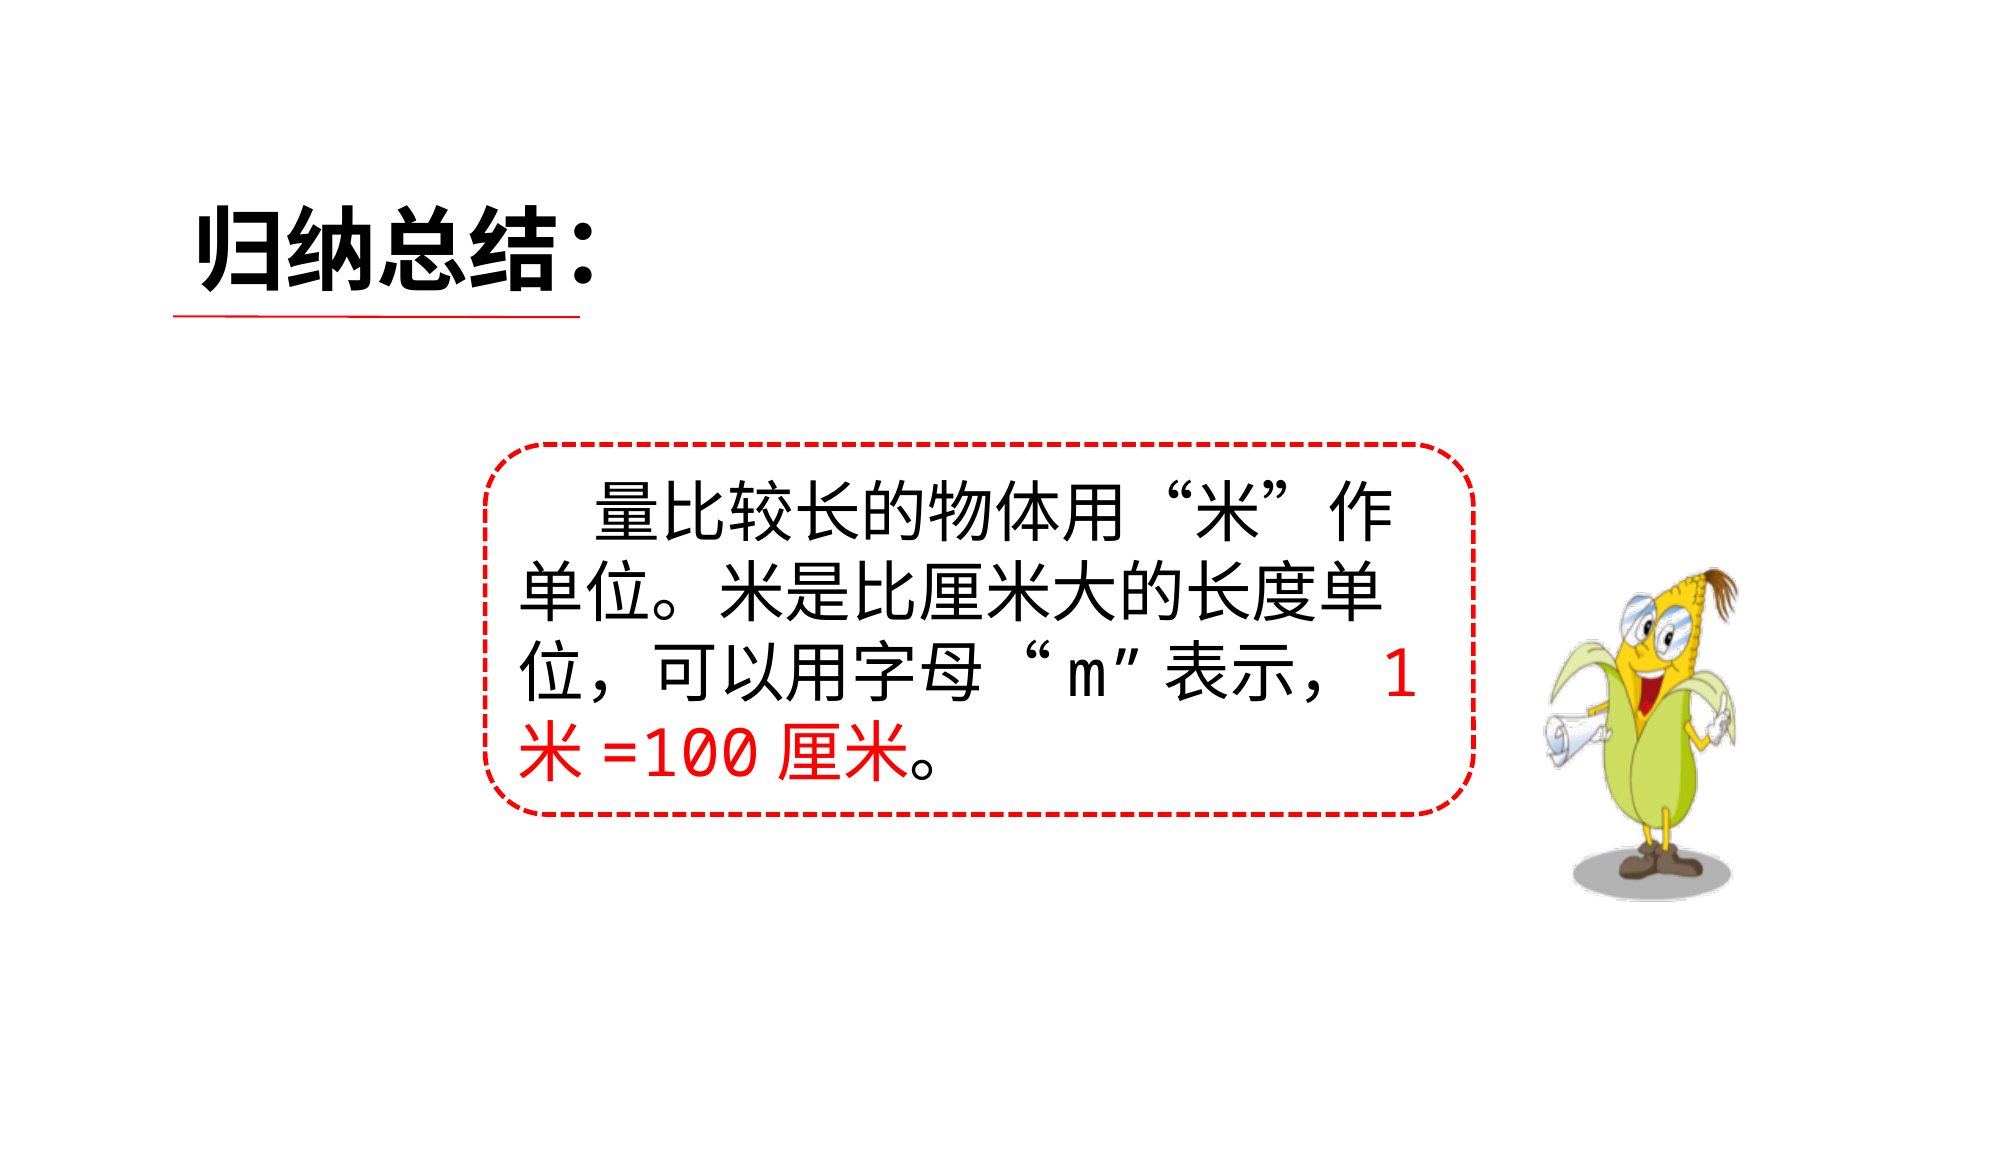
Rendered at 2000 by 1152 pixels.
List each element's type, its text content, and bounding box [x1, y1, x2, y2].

text_box 量比较长的物体用“米”作单位。米是比厘米大的长度单位，可以用字母“m”表示，1米=100厘米。 [485, 444, 1474, 815]
picture [1541, 566, 1742, 905]
text_box 归纳总结： [173, 182, 673, 313]
